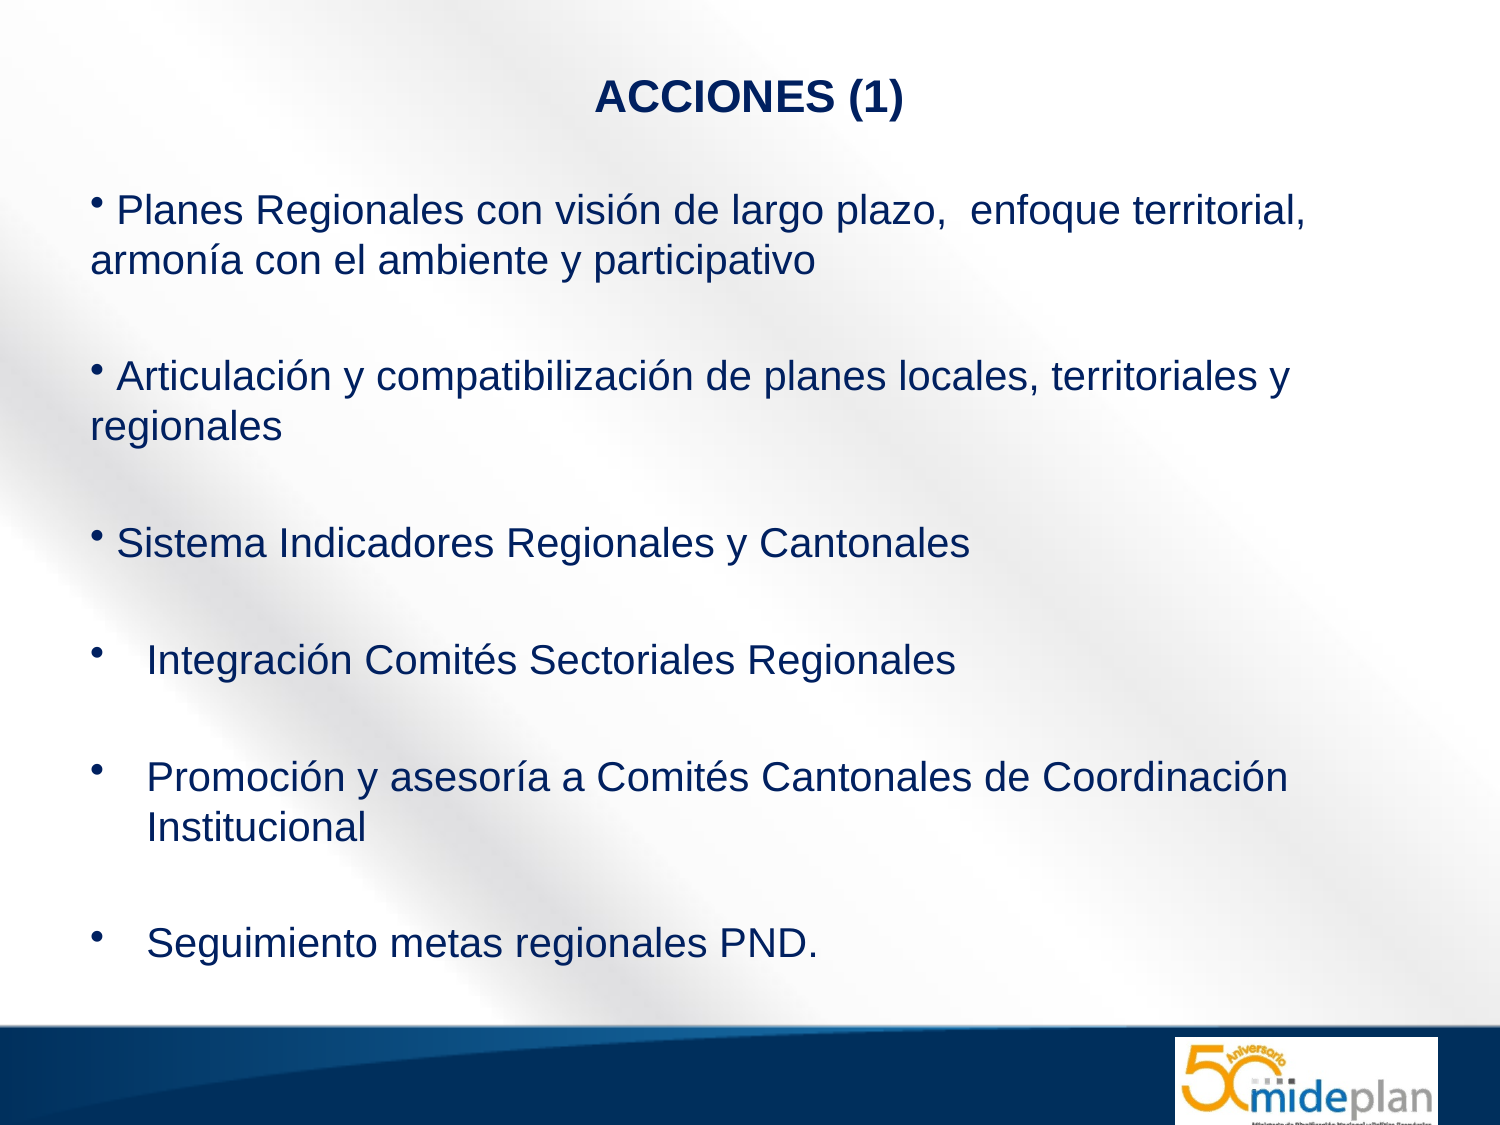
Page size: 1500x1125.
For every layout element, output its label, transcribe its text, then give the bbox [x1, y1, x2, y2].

picture [0, 0, 1500, 1125]
list Planes Regionales con visión de largo plazo, enfoque territorial, armonía con el ambiente y participativo Articulación y compatibilización de planes locales, territoriales y regionales Sistema Indicadores Regionales y Cantonales Integración Comités Sectoriales Regionales Promoción y asesoría a Comités Cantonales de Coordinación Institucional Seguimiento metas regionales PND. [74, 174, 1426, 1006]
title ACCIONES (1) [74, 0, 1426, 174]
